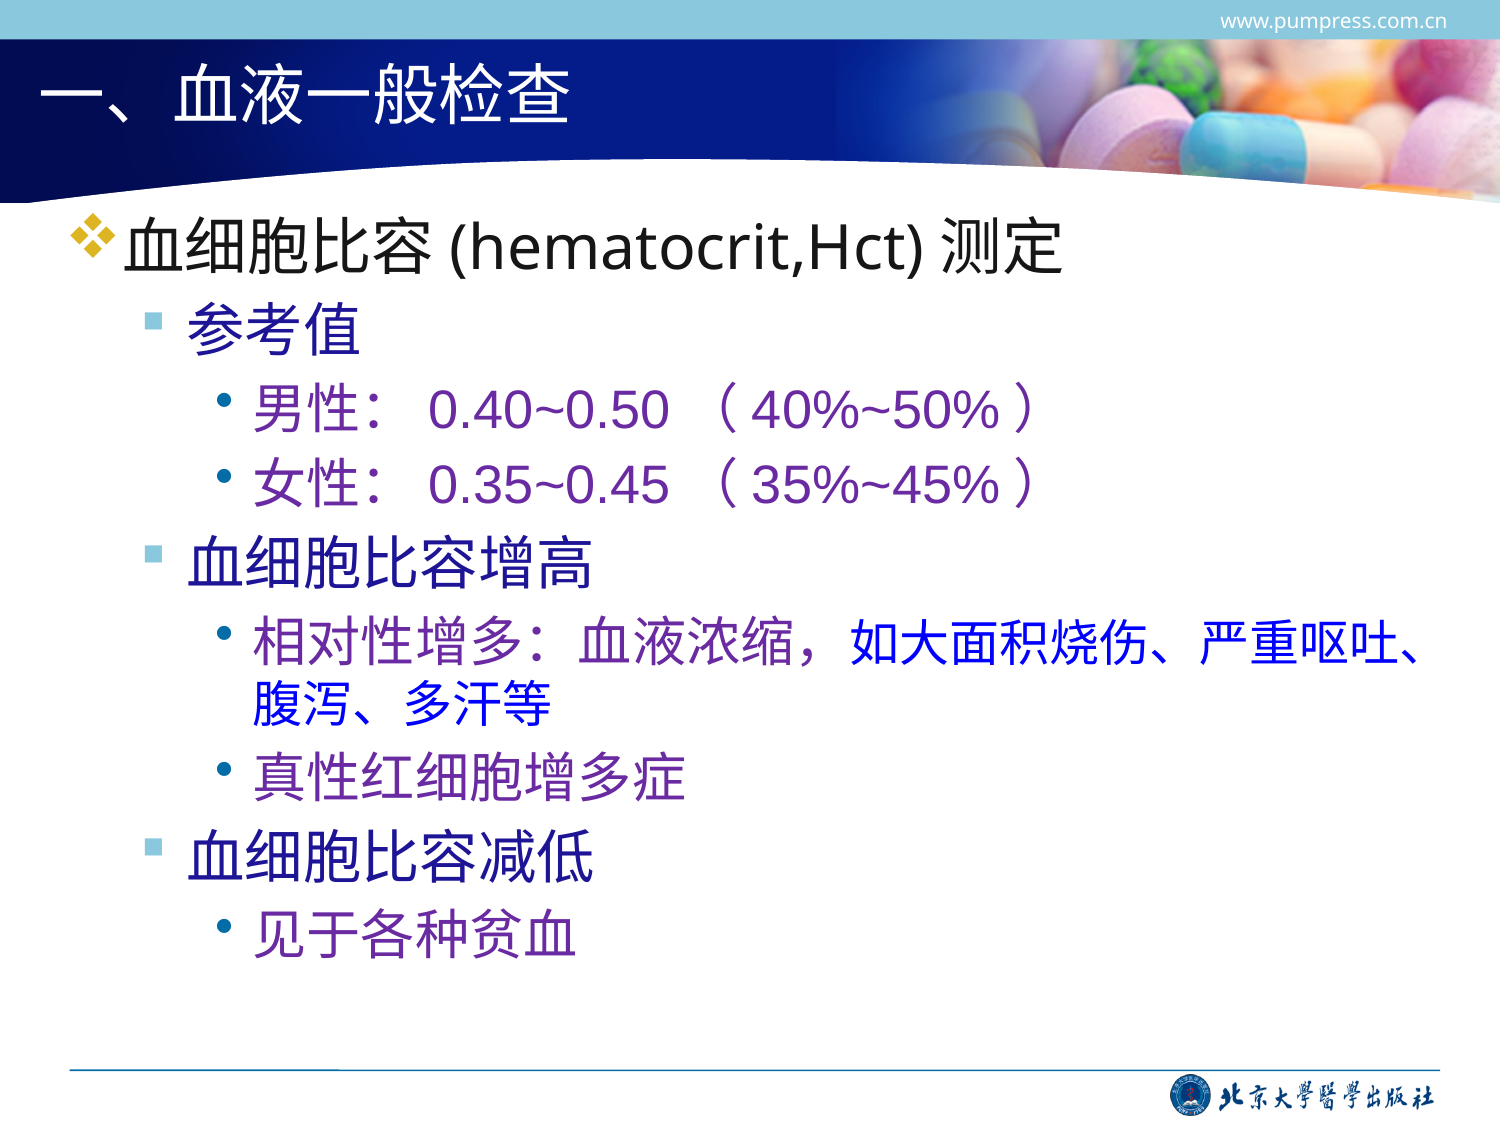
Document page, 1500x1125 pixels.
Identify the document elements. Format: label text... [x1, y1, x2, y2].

slide_number www.pumpress.com.cn [1024, 0, 1463, 38]
list 血细胞比容(hematocrit,Hct)测定 参考值 男性：0.40~0.50（40%~50%） 女性：0.35~0.45（35%~45%） 血细胞比容增高 相对性增多：血液浓缩，如大面积烧伤、严重呕吐、腹泻、多汗等 真性红细胞增多症 血细胞比容减低 见于各种贫血 [49, 198, 1463, 1026]
title 一、血液一般检查 [23, 46, 1349, 140]
picture [0, 40, 1500, 203]
picture [1170, 1074, 1436, 1118]
